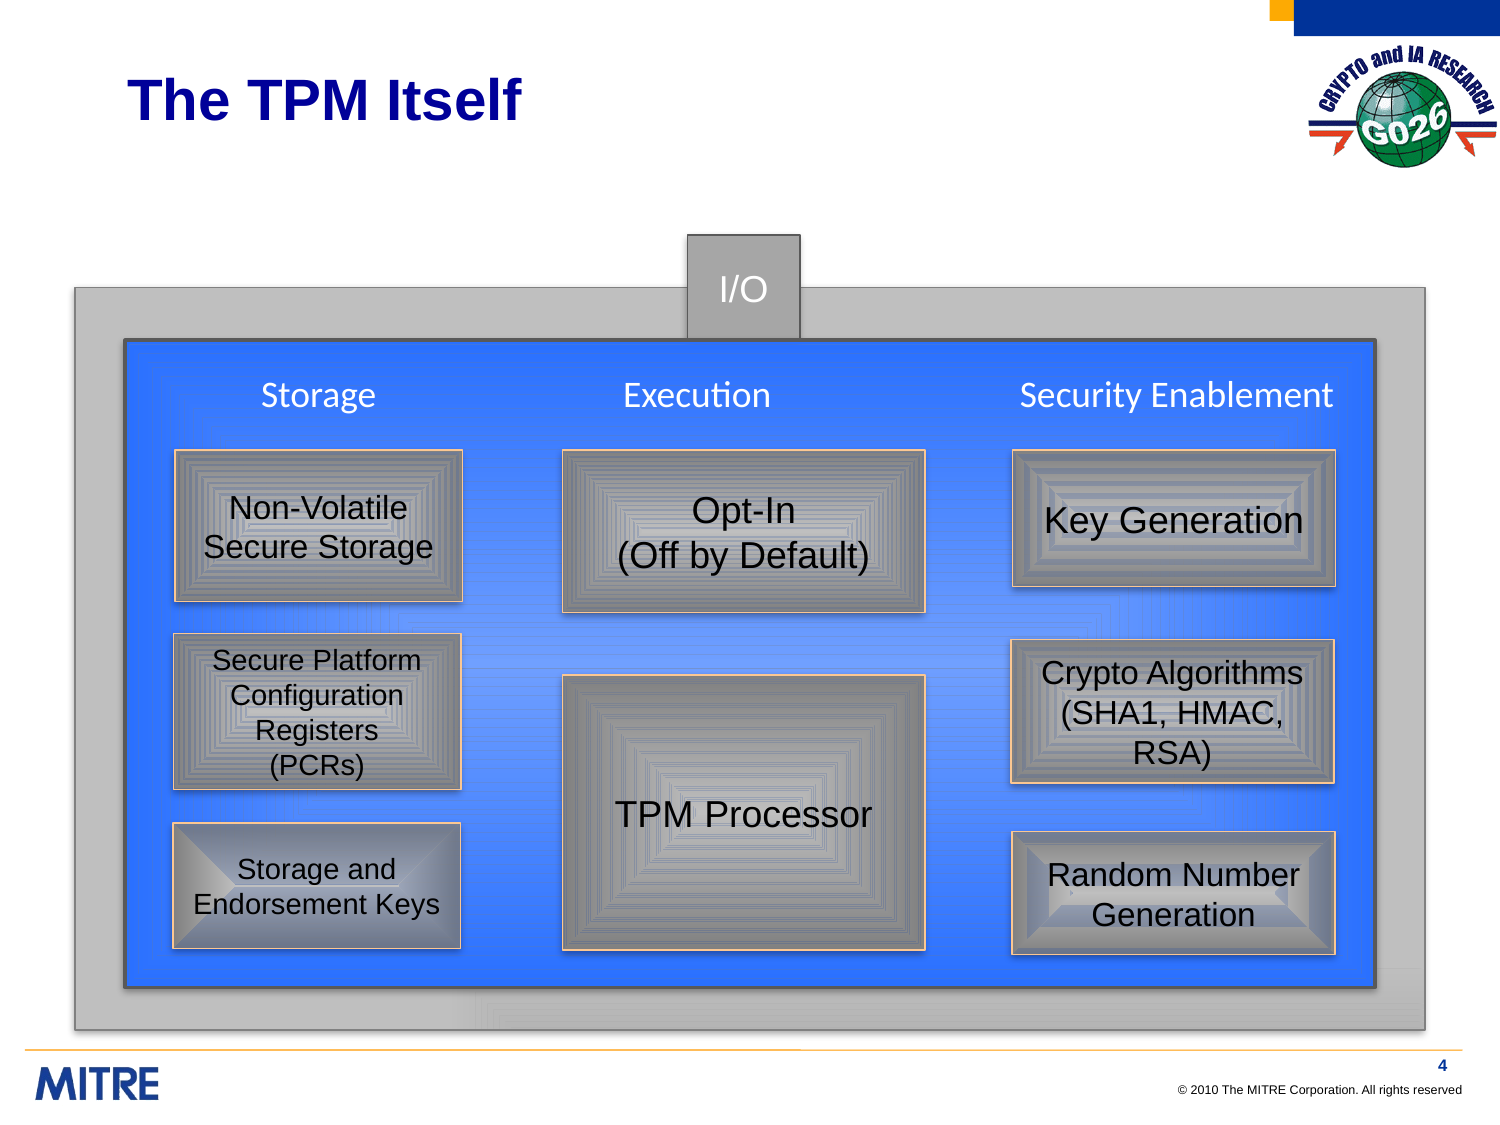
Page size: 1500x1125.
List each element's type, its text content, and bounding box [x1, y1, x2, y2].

title The TPM Itself [112, 62, 1288, 151]
picture [30, 1064, 163, 1106]
picture [1306, 37, 1500, 174]
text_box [74, 234, 1426, 1031]
slide_number 4 [1374, 1049, 1463, 1076]
